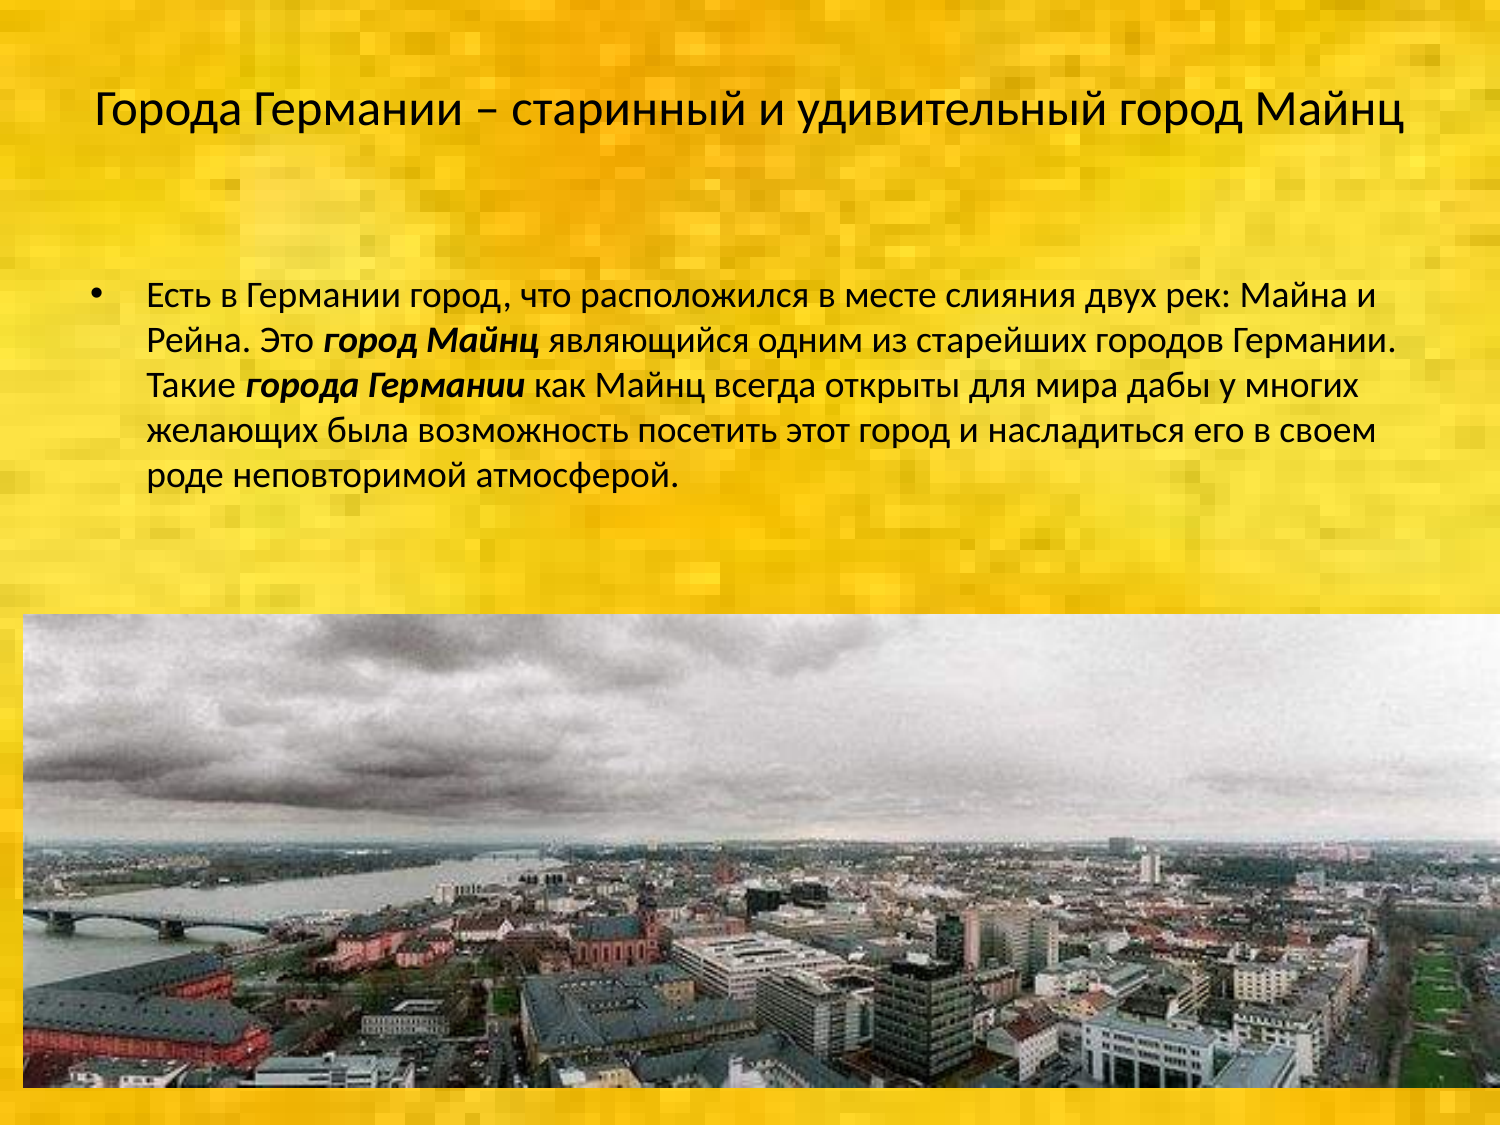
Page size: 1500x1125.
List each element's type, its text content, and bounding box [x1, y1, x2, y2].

picture [0, 0, 1500, 1125]
list Есть в Германии город, что расположился в месте слияния двух рек: Майна и Рейна. Это город Майнц являющийся одним из старейших городов Германии. Такие города Германии как Майнц всегда открыты для мира дабы у многих желающих была возможность посетить этот город и насладиться его в своем роде неповторимой атмосферой. [75, 262, 1425, 612]
title Города Германии – старинный и удивительный город Майнц [75, 45, 1425, 233]
